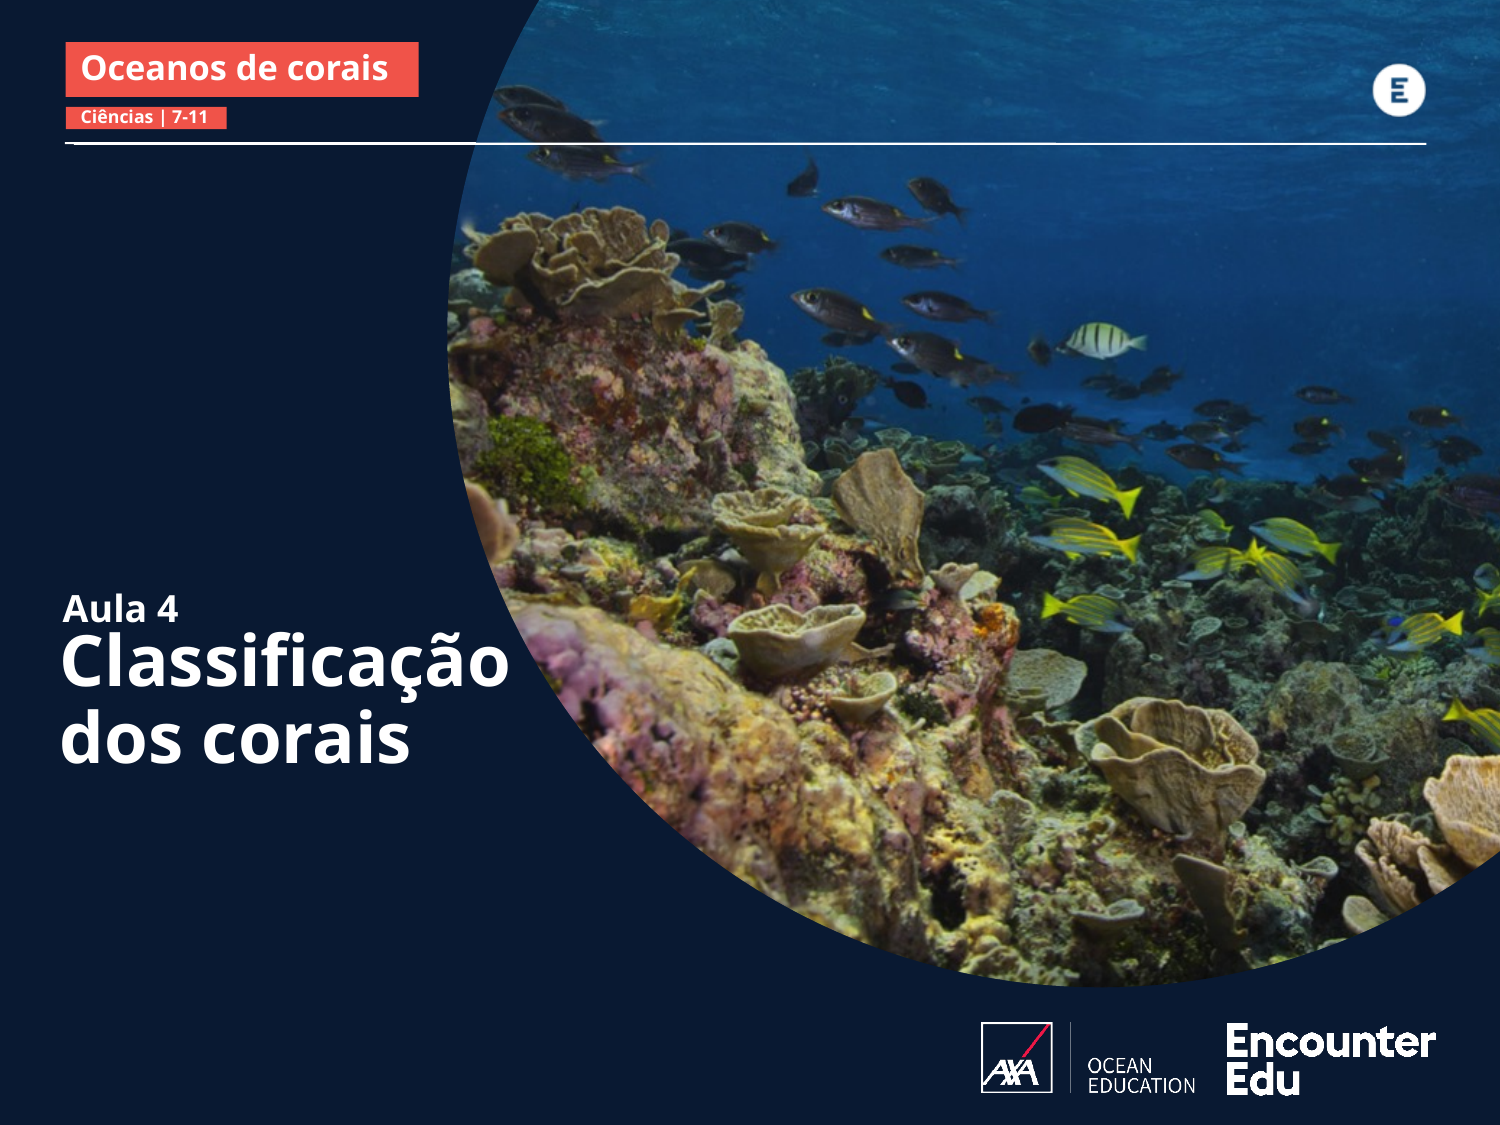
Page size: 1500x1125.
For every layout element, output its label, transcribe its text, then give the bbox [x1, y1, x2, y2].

list Aula 4 [54, 582, 445, 614]
picture [1370, 62, 1428, 120]
picture [1222, 1020, 1443, 1097]
list Ciências | 7-11 [65, 106, 228, 130]
text_box [447, 0, 1500, 988]
list Classificação dos corais [51, 614, 606, 962]
list Oceanos de corais [65, 41, 420, 98]
picture [981, 1021, 1195, 1093]
